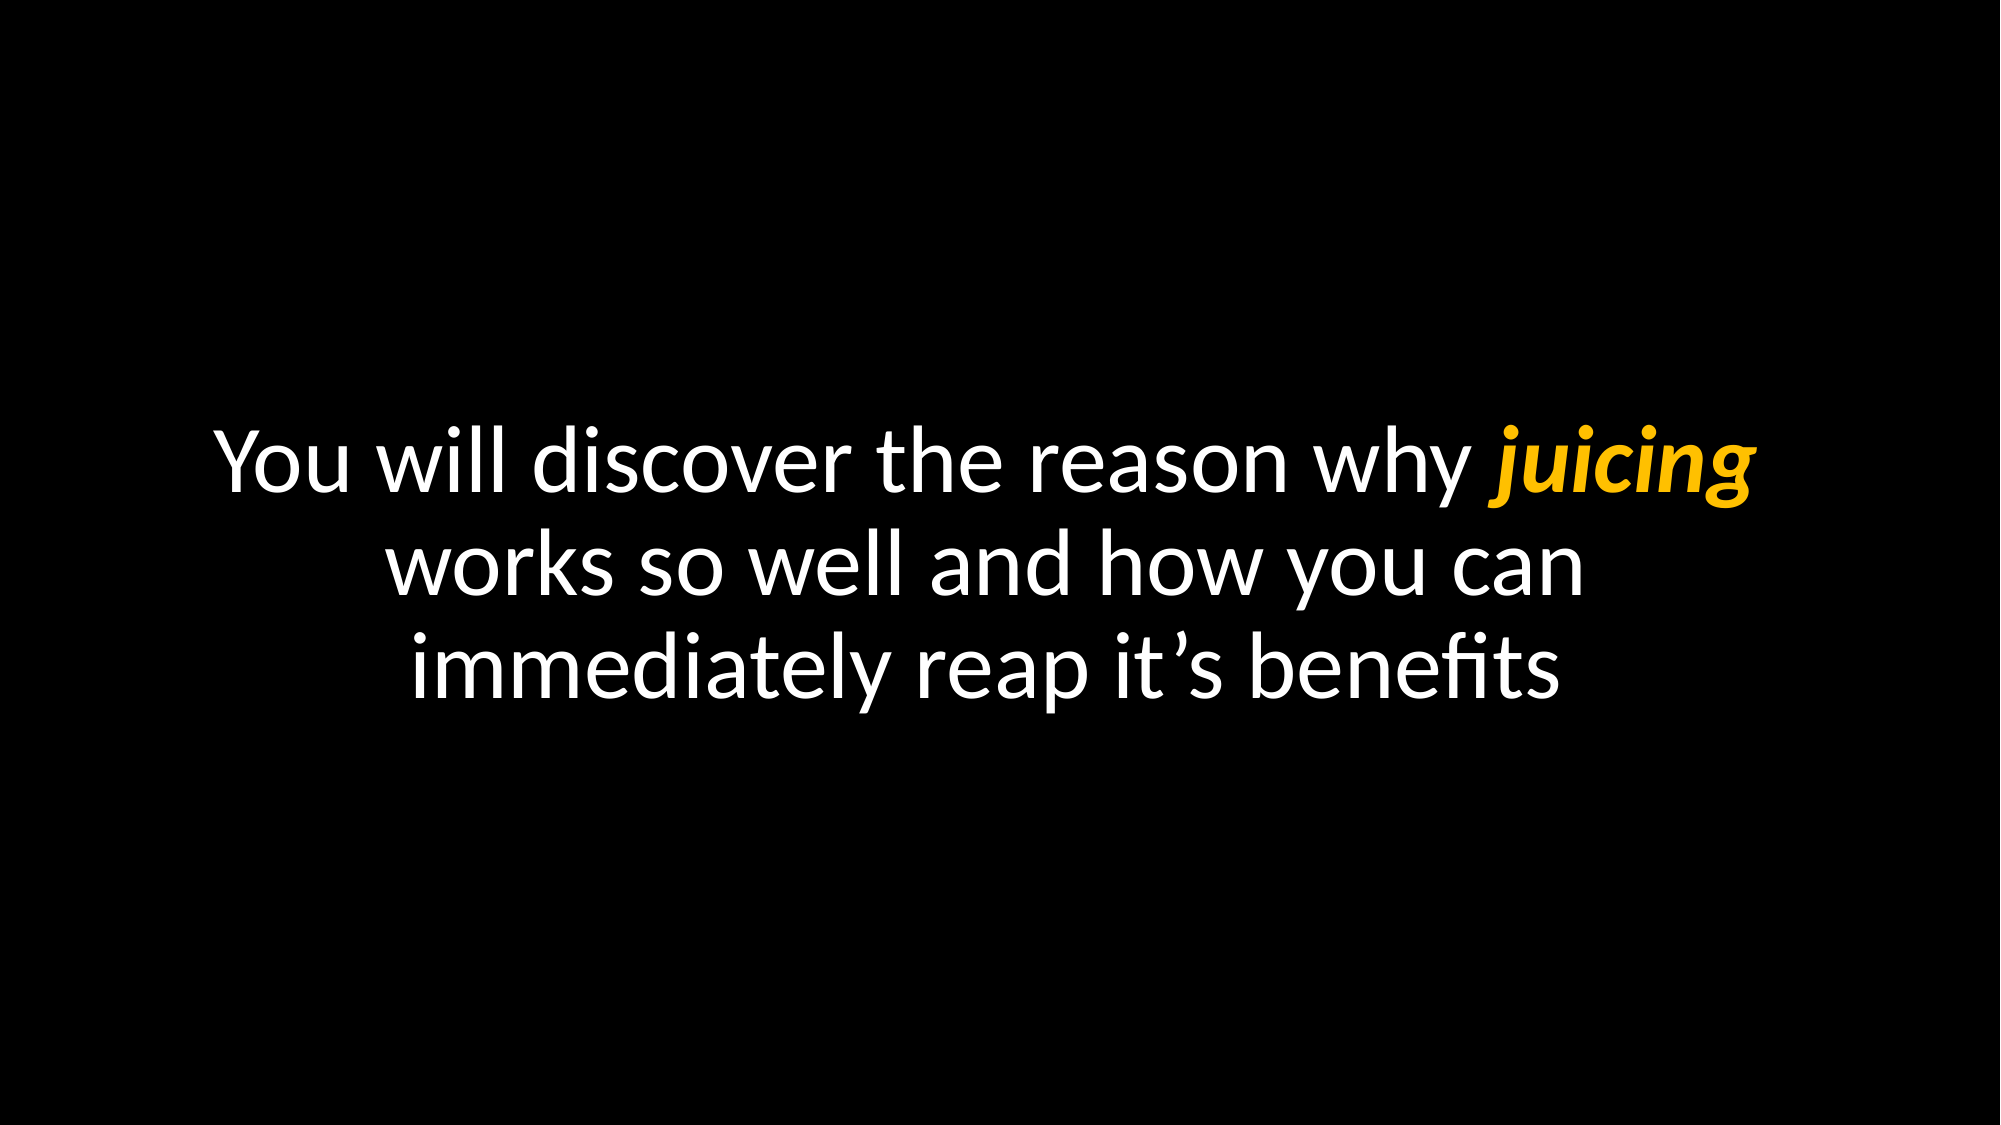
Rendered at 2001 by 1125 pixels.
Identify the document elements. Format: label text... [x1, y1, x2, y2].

list You will discover the reason why juicing works so well and how you can immediately reap it’s benefits [123, 402, 1849, 903]
